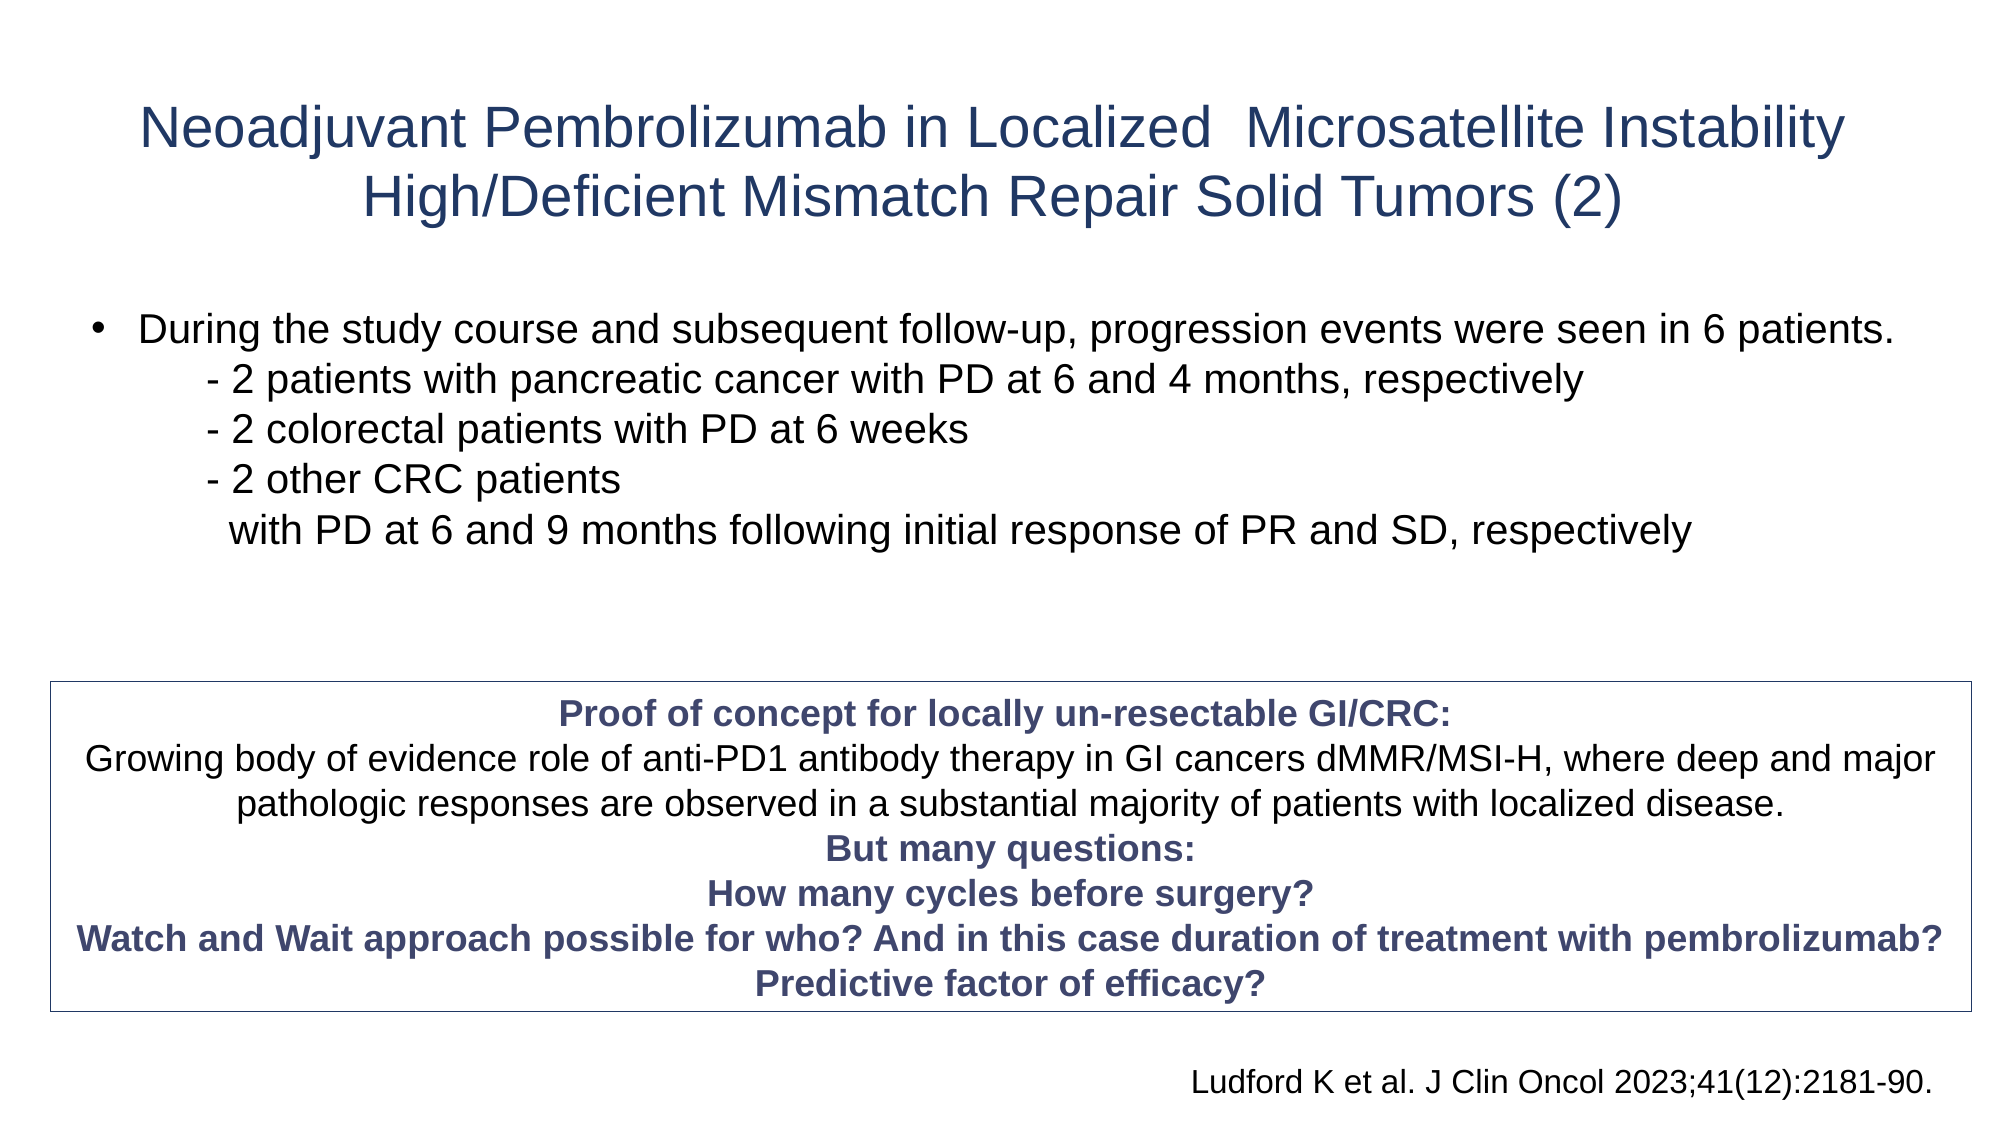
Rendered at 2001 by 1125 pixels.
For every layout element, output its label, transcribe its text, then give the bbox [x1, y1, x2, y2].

text_box Proof of concept for locally un-resectable GI/CRC: Growing body of evidence role of anti-PD1 antibody therapy in GI cancers dMMR/MSI-H, where deep and major pathologic responses are observed in a substantial majority of patients with localized disease. But many questions: How many cycles before surgery? Watch and Wait approach possible for who? And in this case duration of treatment with pembrolizumab? Predictive factor of efficacy? [50, 681, 1972, 1012]
text_box During the study course and subsequent follow-up, progression events were seen in 6 patients. - 2 patients with pancreatic cancer with PD at 6 and 4 months, respectively - 2 colorectal patients with PD at 6 weeks - 2 other CRC patients with PD at 6 and 9 months following initial response of PR and SD, respectively [76, 294, 1912, 560]
text_box Ludford K et al. J Clin Oncol 2023;41(12):2181-90. [1176, 1052, 1986, 1108]
text_box Neoadjuvant Pembrolizumab in Localized Microsatellite Instability High/Deficient Mismatch Repair Solid Tumors (2) [85, 81, 1902, 236]
